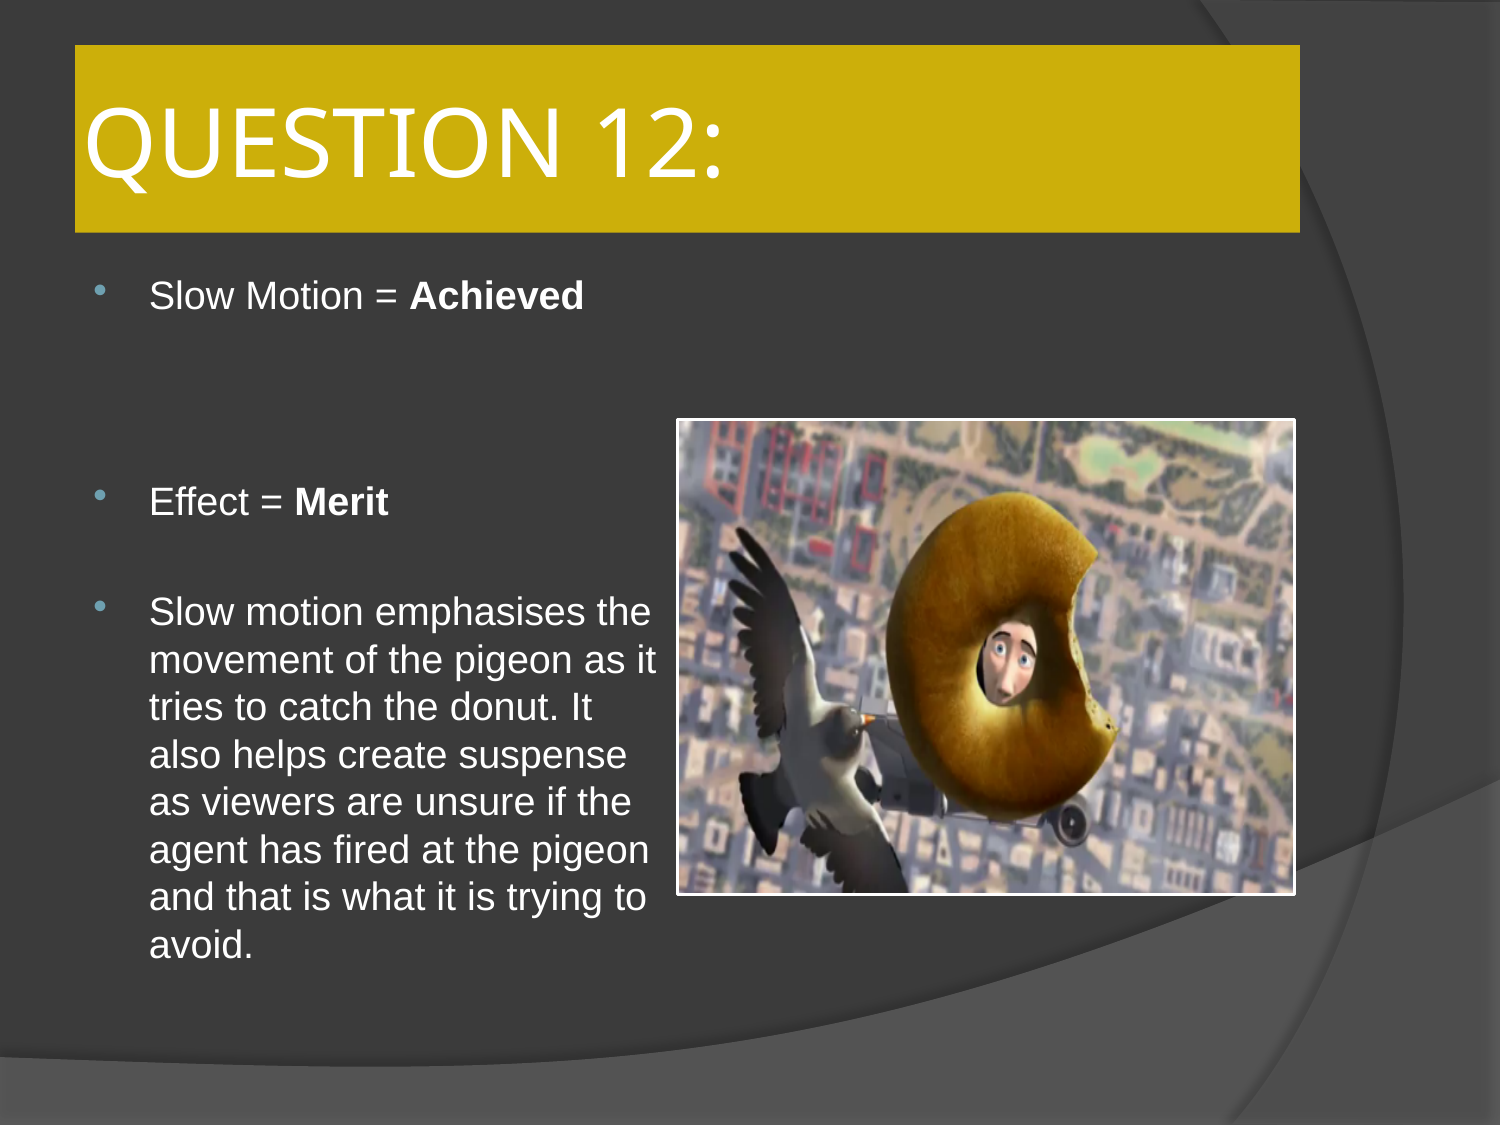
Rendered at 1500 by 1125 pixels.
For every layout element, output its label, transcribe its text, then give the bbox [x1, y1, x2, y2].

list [678, 420, 1294, 894]
list Slow Motion = Achieved Effect = Merit Slow motion emphasises the movement of the pigeon as it tries to catch the donut. It also helps create suspense as viewers are unsure if the agent has fired at the pigeon and that is what it is trying to avoid. [75, 262, 675, 1005]
title QUESTION 12: [75, 45, 1300, 233]
